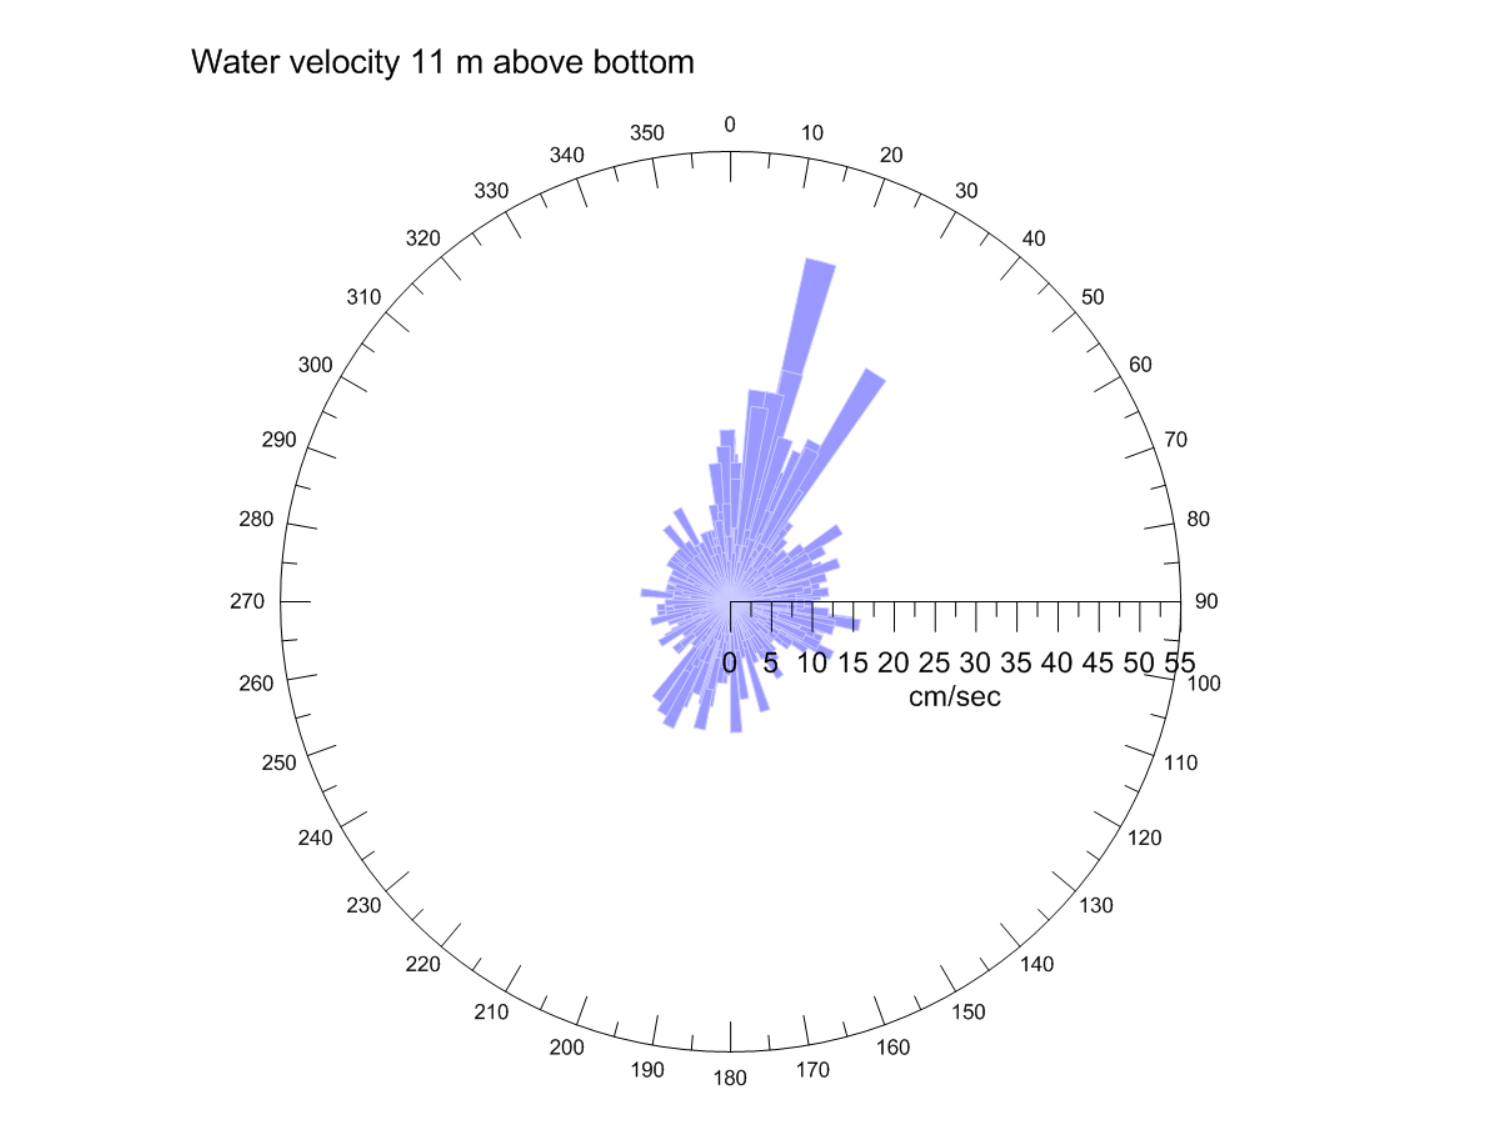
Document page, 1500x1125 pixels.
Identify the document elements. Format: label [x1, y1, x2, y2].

picture [190, 35, 1310, 1089]
